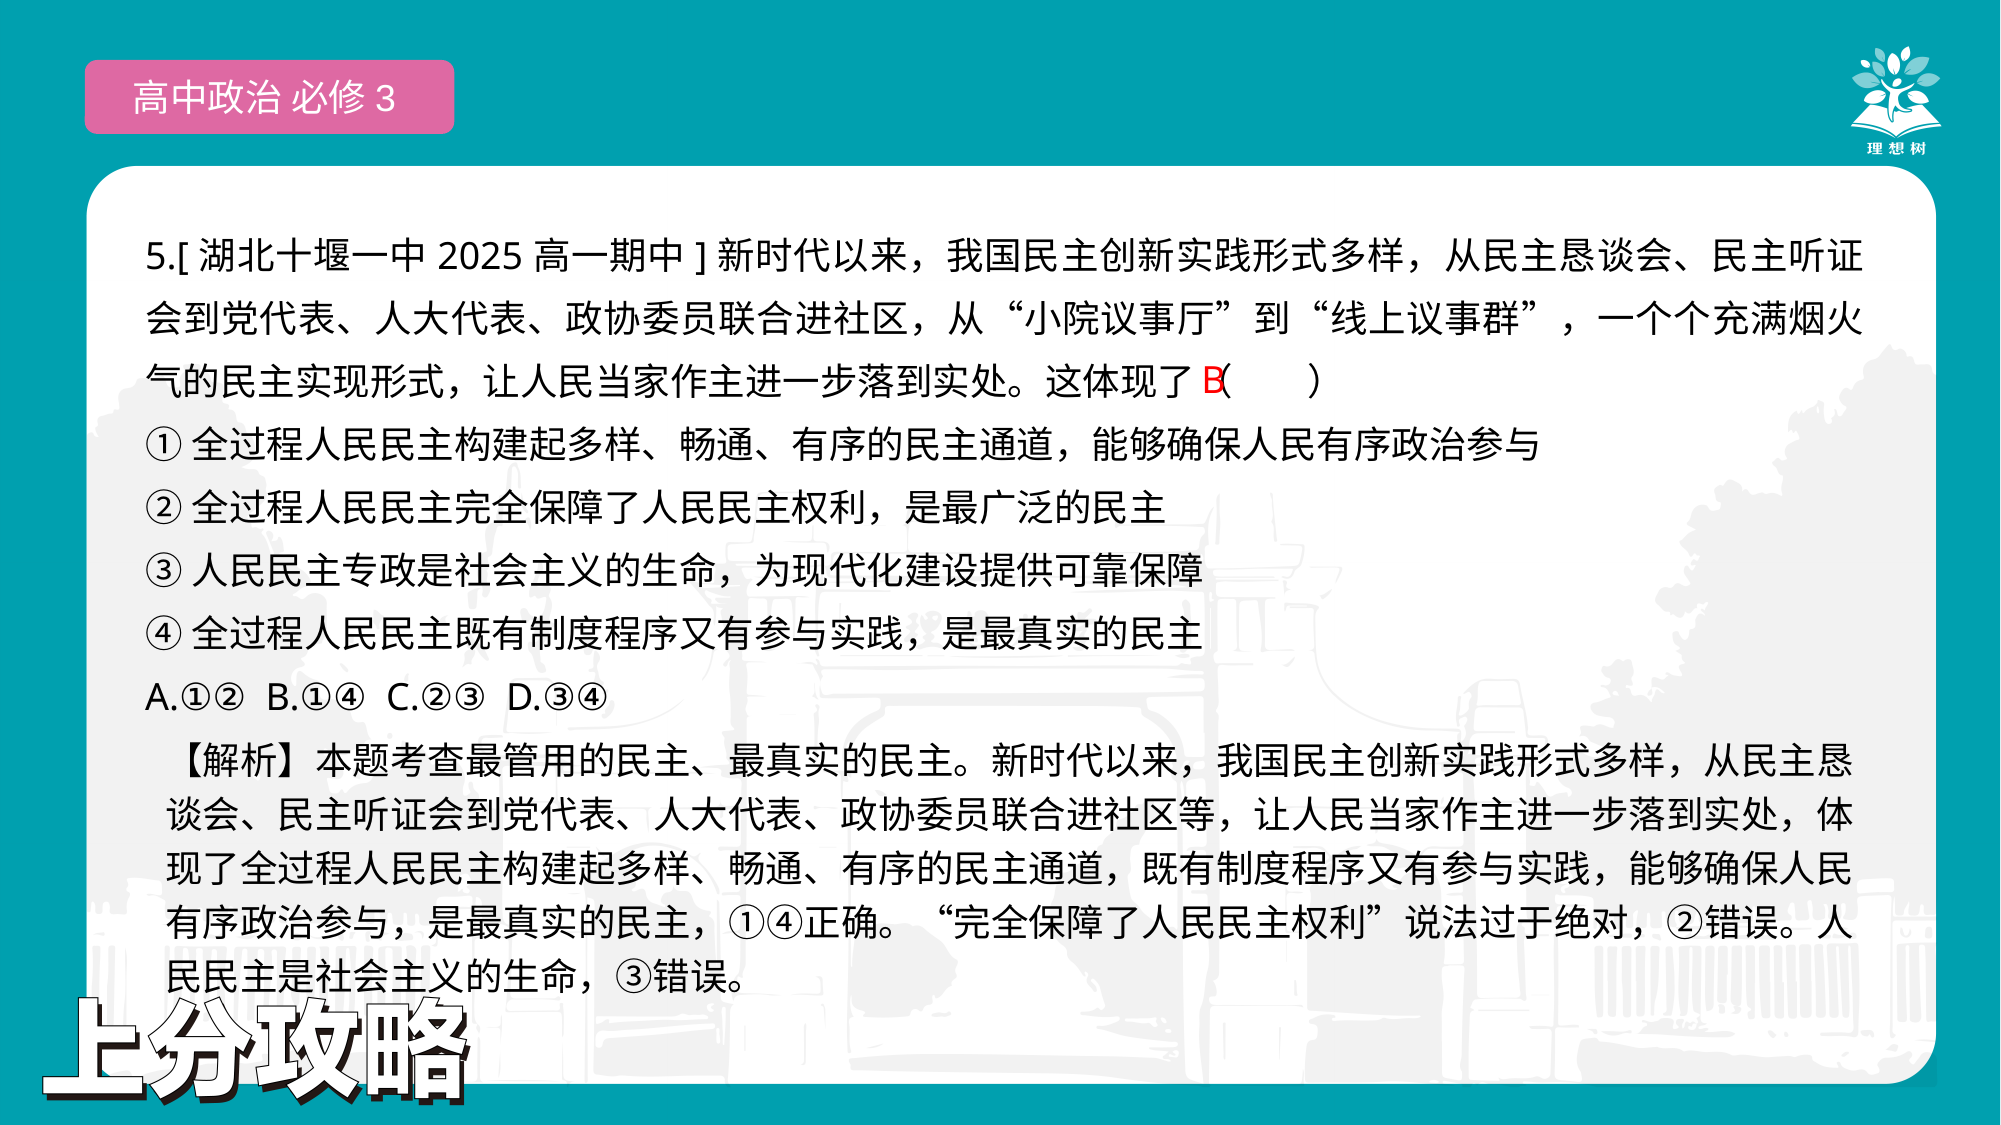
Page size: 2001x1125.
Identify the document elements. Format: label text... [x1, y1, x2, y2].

picture [0, 0, 2001, 1125]
text_box B [1176, 326, 1294, 409]
text_box 高中政治 必修3 [83, 58, 456, 135]
text_box 5.[湖北十堰一中2025高一期中]新时代以来，我国民主创新实践形式多样，从民主恳谈会、民主听证会到党代表、人大代表、政协委员联合进社区，从“小院议事厅”到“线上议事群”，一个个充满烟火气的民主实现形式，让人民当家作主进一步落到实处。这体现了（ ） ①全过程人民民主构建起多样、畅通、有序的民主通道，能够确保人民有序政治参与 ②全过程人民民主完全保障了人民民主权利，是最广泛的民主 ③人民民主专政是社会主义的生命，为现代化建设提供可靠保障 ④全过程人民民主既有制度程序又有参与实践，是最真实的民主 A.①② B.①④ C.②③ D.③④ [130, 206, 1880, 726]
text_box 【解析】本题考查最管用的民主、最真实的民主。新时代以来，我国民主创新实践形式多样，从民主恳谈会、民主听证会到党代表、人大代表、政协委员联合进社区等，让人民当家作主进一步落到实处，体现了全过程人民民主构建起多样、畅通、有序的民主通道，既有制度程序又有参与实践，能够确保人民有序政治参与，是最真实的民主，①④正确。“完全保障了人民民主权利”说法过于绝对，②错误。人民民主是社会主义的生命，③错误。 [150, 720, 1869, 1006]
